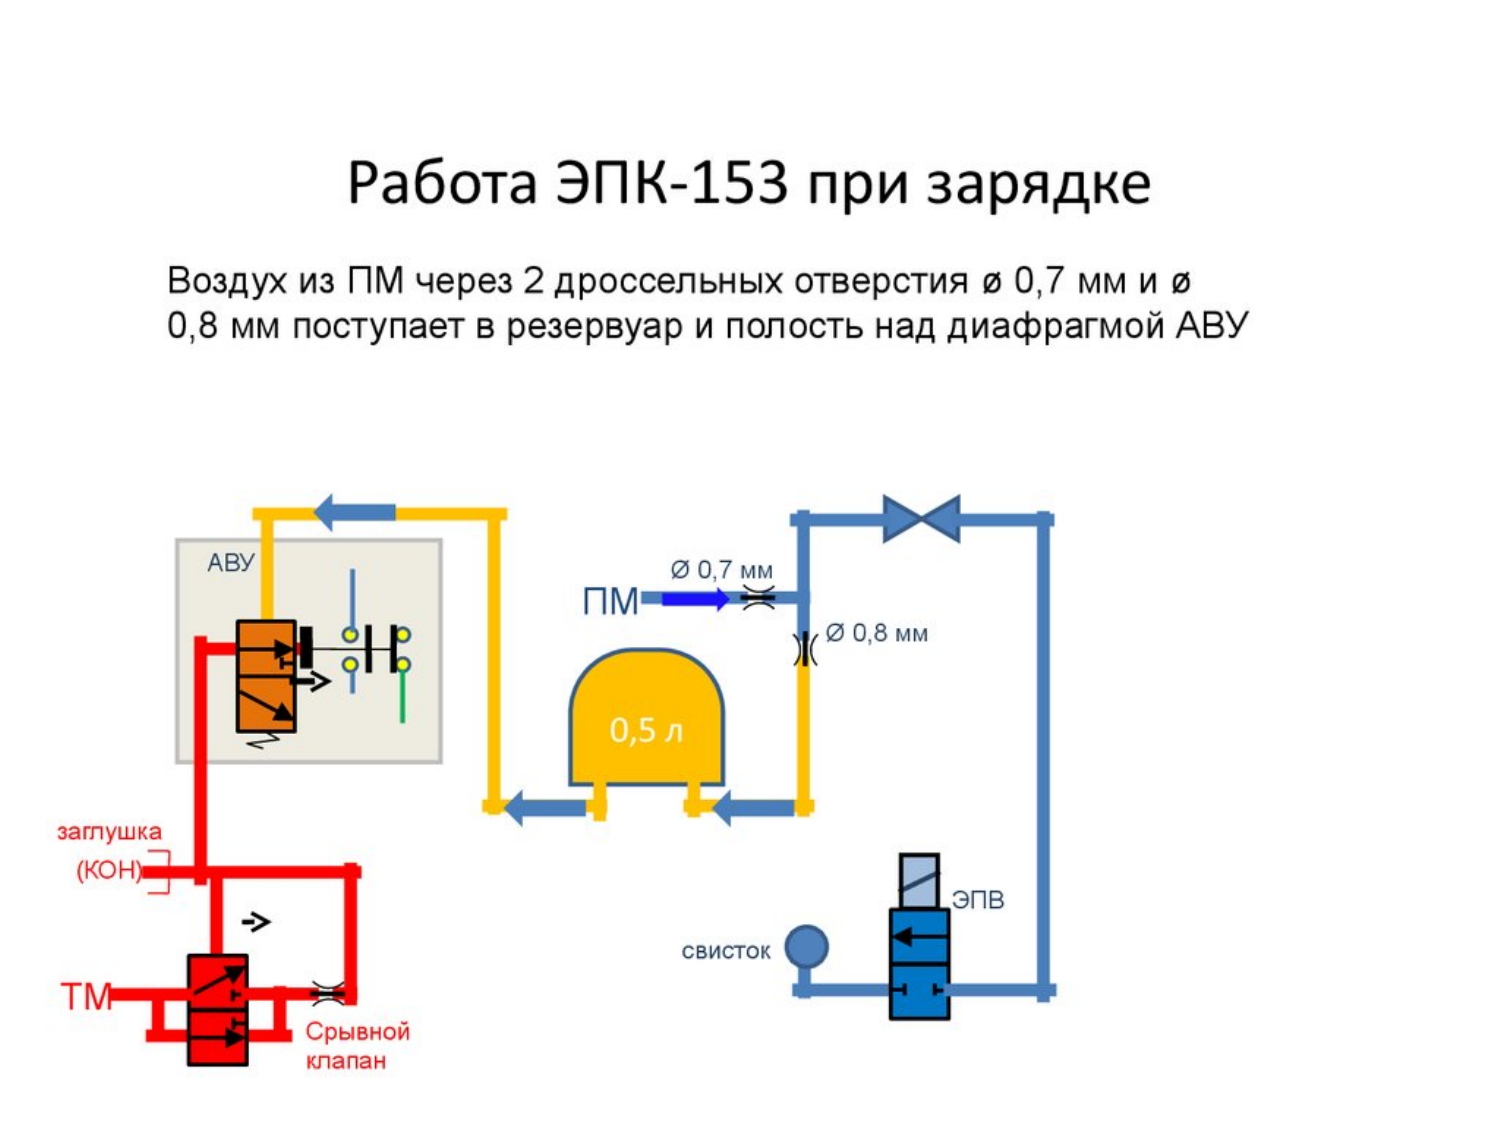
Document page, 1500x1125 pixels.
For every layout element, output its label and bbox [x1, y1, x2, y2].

list [0, 0, 1500, 1124]
